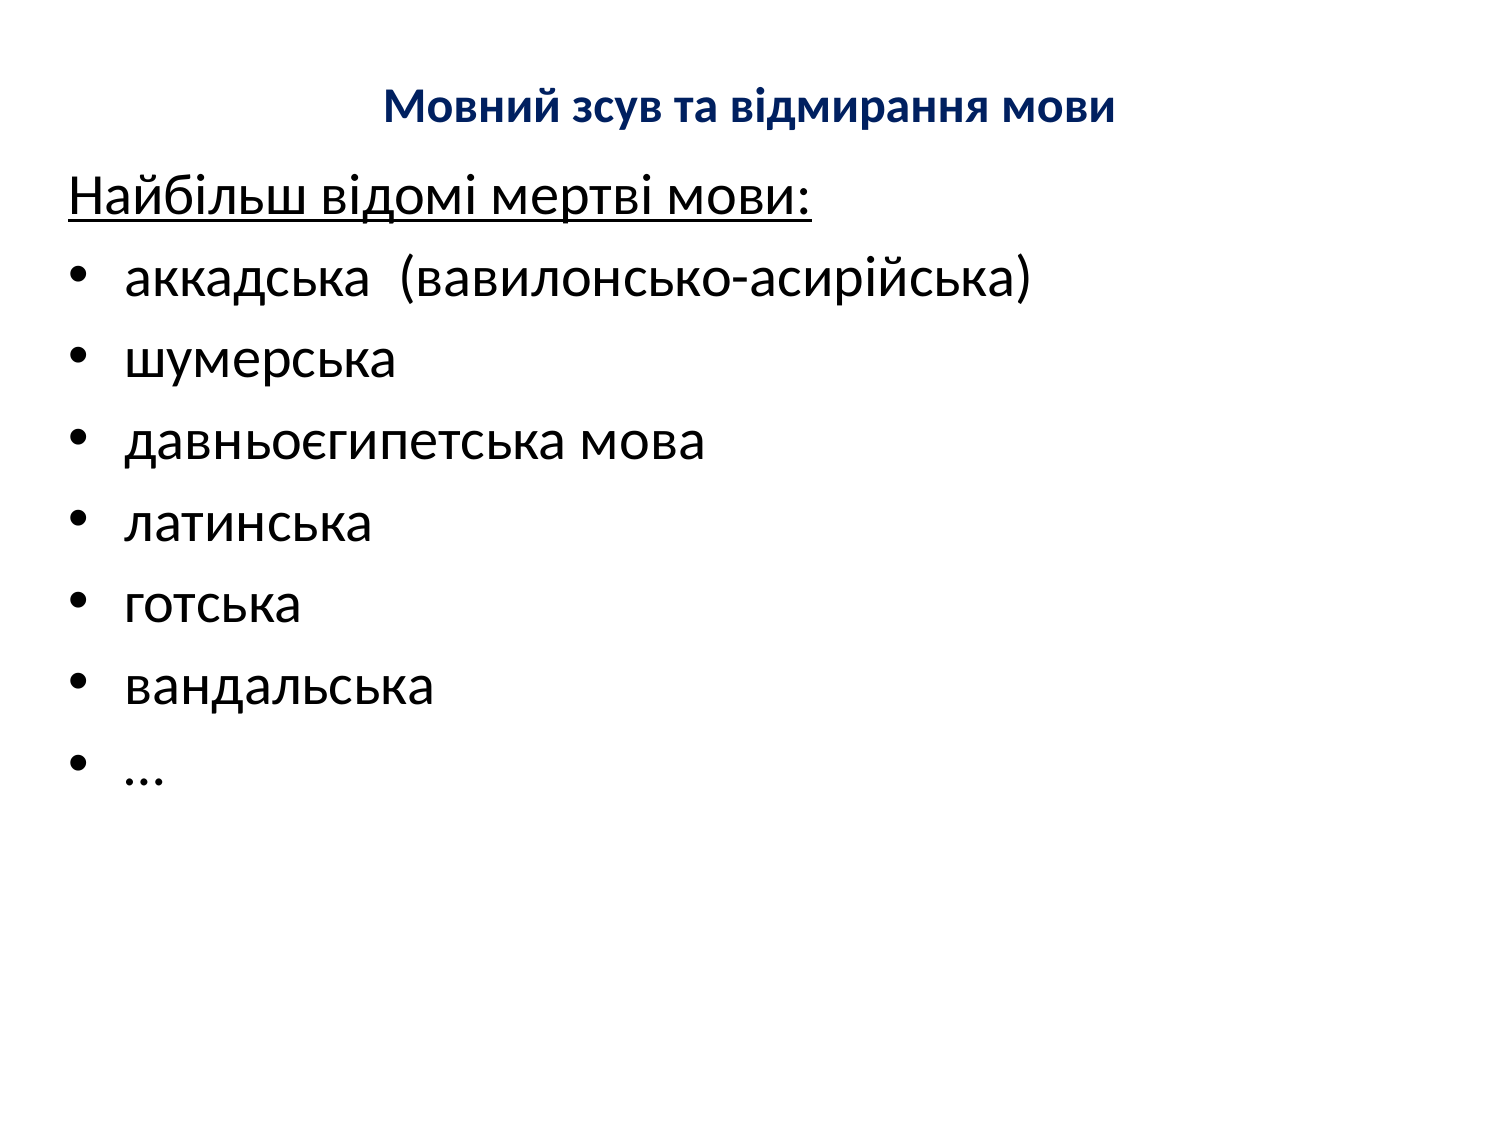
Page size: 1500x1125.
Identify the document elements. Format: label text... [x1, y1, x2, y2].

list Найбільш відомі мертві мови: аккадська (вавилонсько-асирійська) шумерська давньоєгипетська мова латинська готська вандальська … [53, 149, 1404, 982]
title Мовний зсув та відмирання мови [75, 45, 1425, 161]
